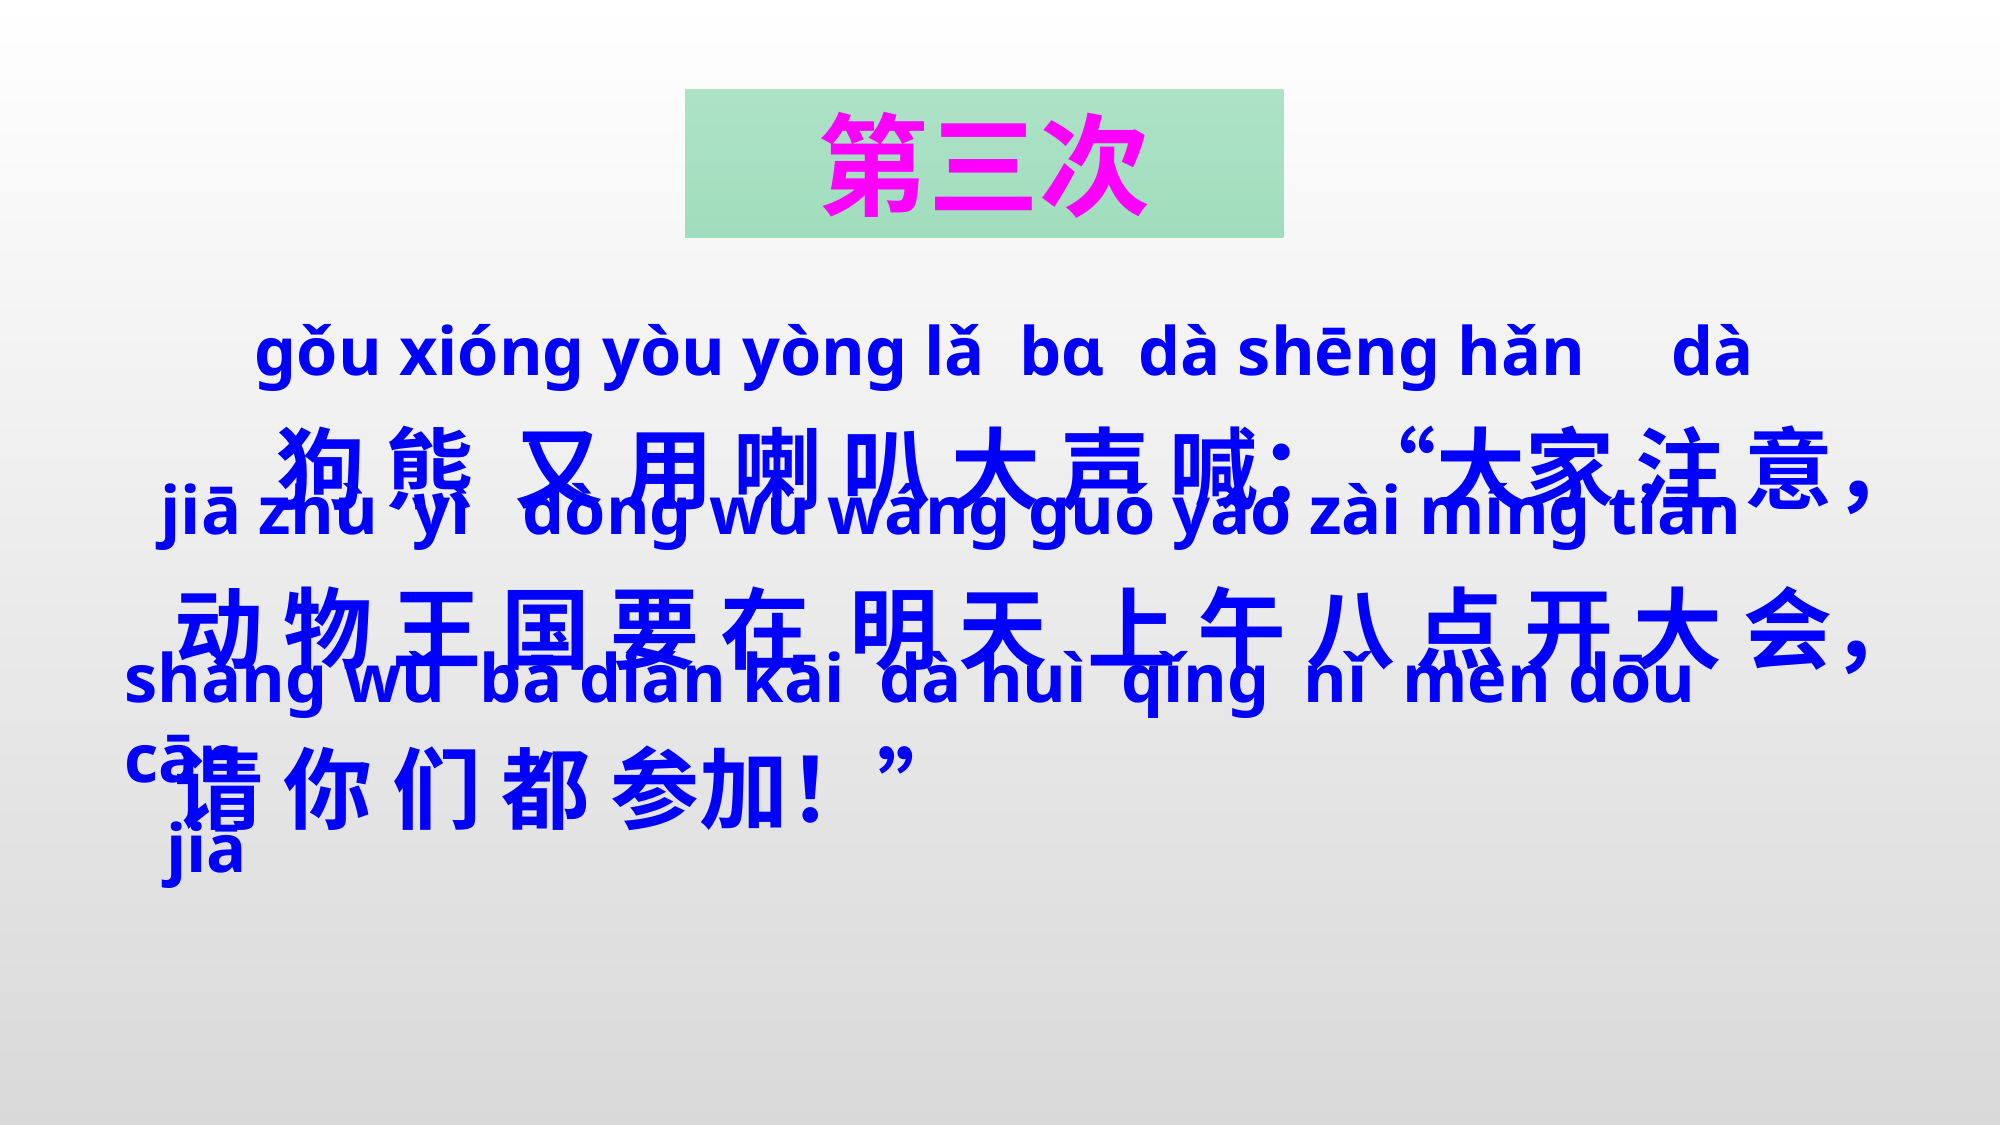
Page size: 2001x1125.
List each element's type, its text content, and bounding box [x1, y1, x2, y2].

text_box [109, 301, 1859, 990]
text_box 第三次 [685, 89, 1284, 238]
